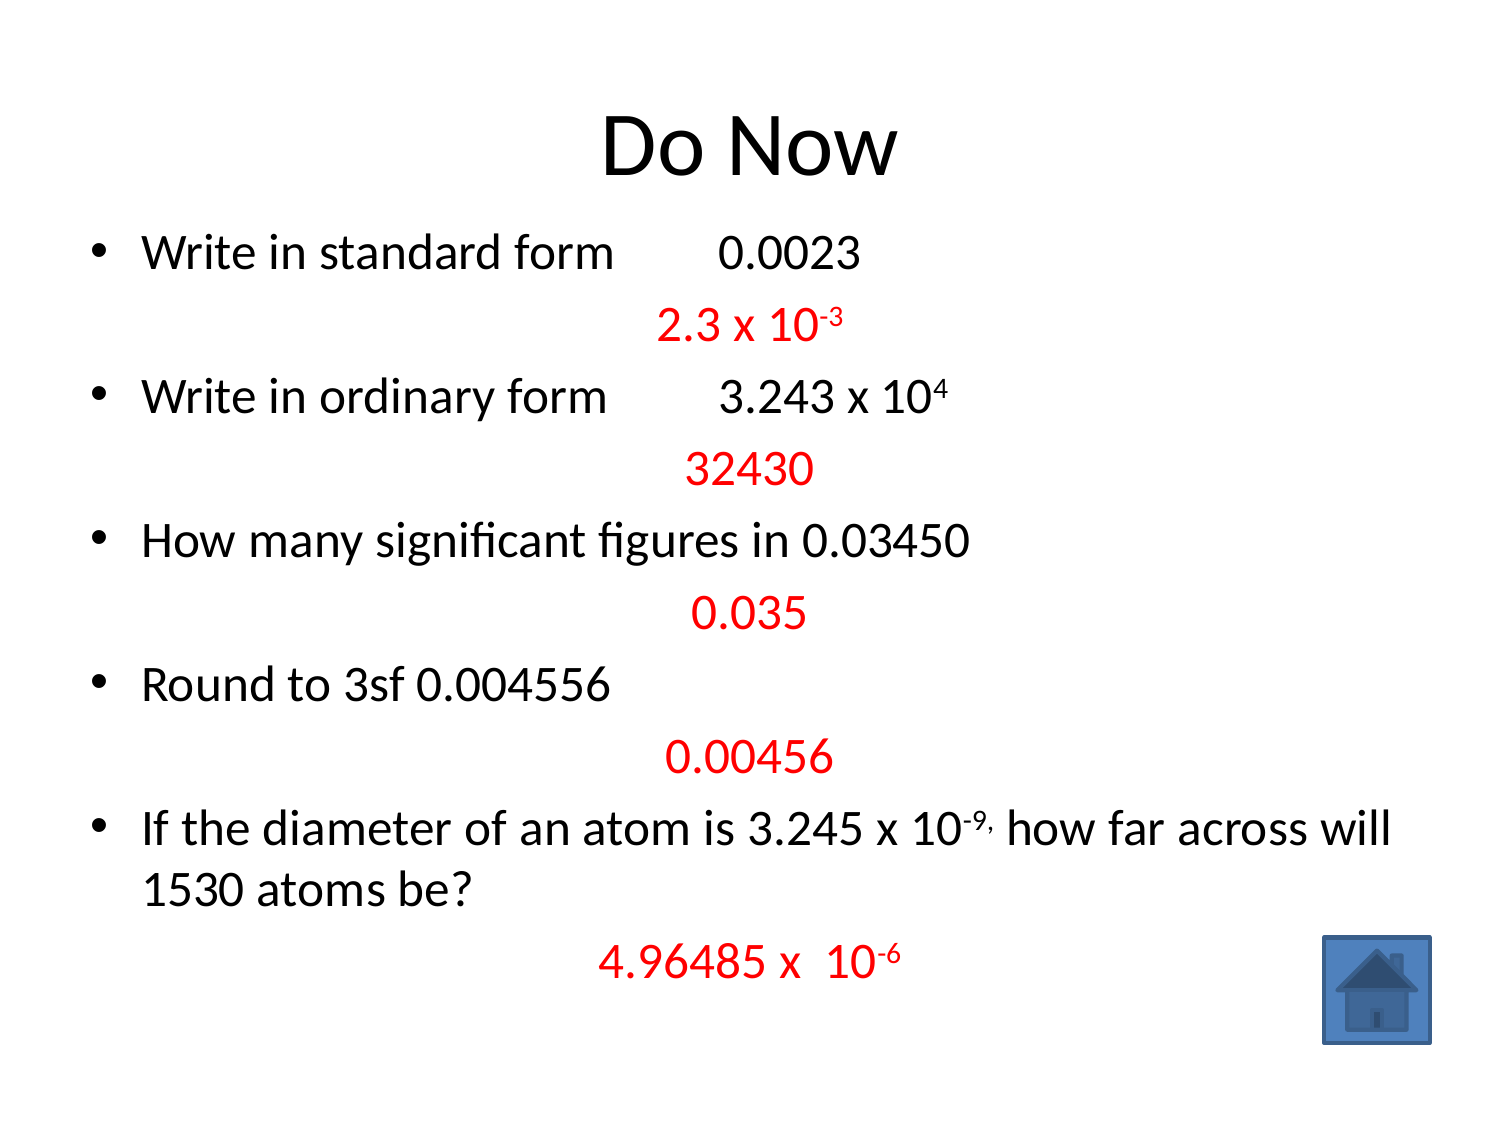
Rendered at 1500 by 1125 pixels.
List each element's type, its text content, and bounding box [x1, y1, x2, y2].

list Write in standard form 0.0023 2.3 x 10-3 Write in ordinary form 3.243 x 104 32430 How many significant figures in 0.03450 0.035 Round to 3sf 0.004556 0.00456 If the diameter of an atom is 3.245 x 10-9, how far across will 1530 atoms be? 4.96485 x 10-6 [75, 210, 1425, 1005]
title Do Now [75, 45, 1425, 210]
text_box [1322, 935, 1432, 1045]
